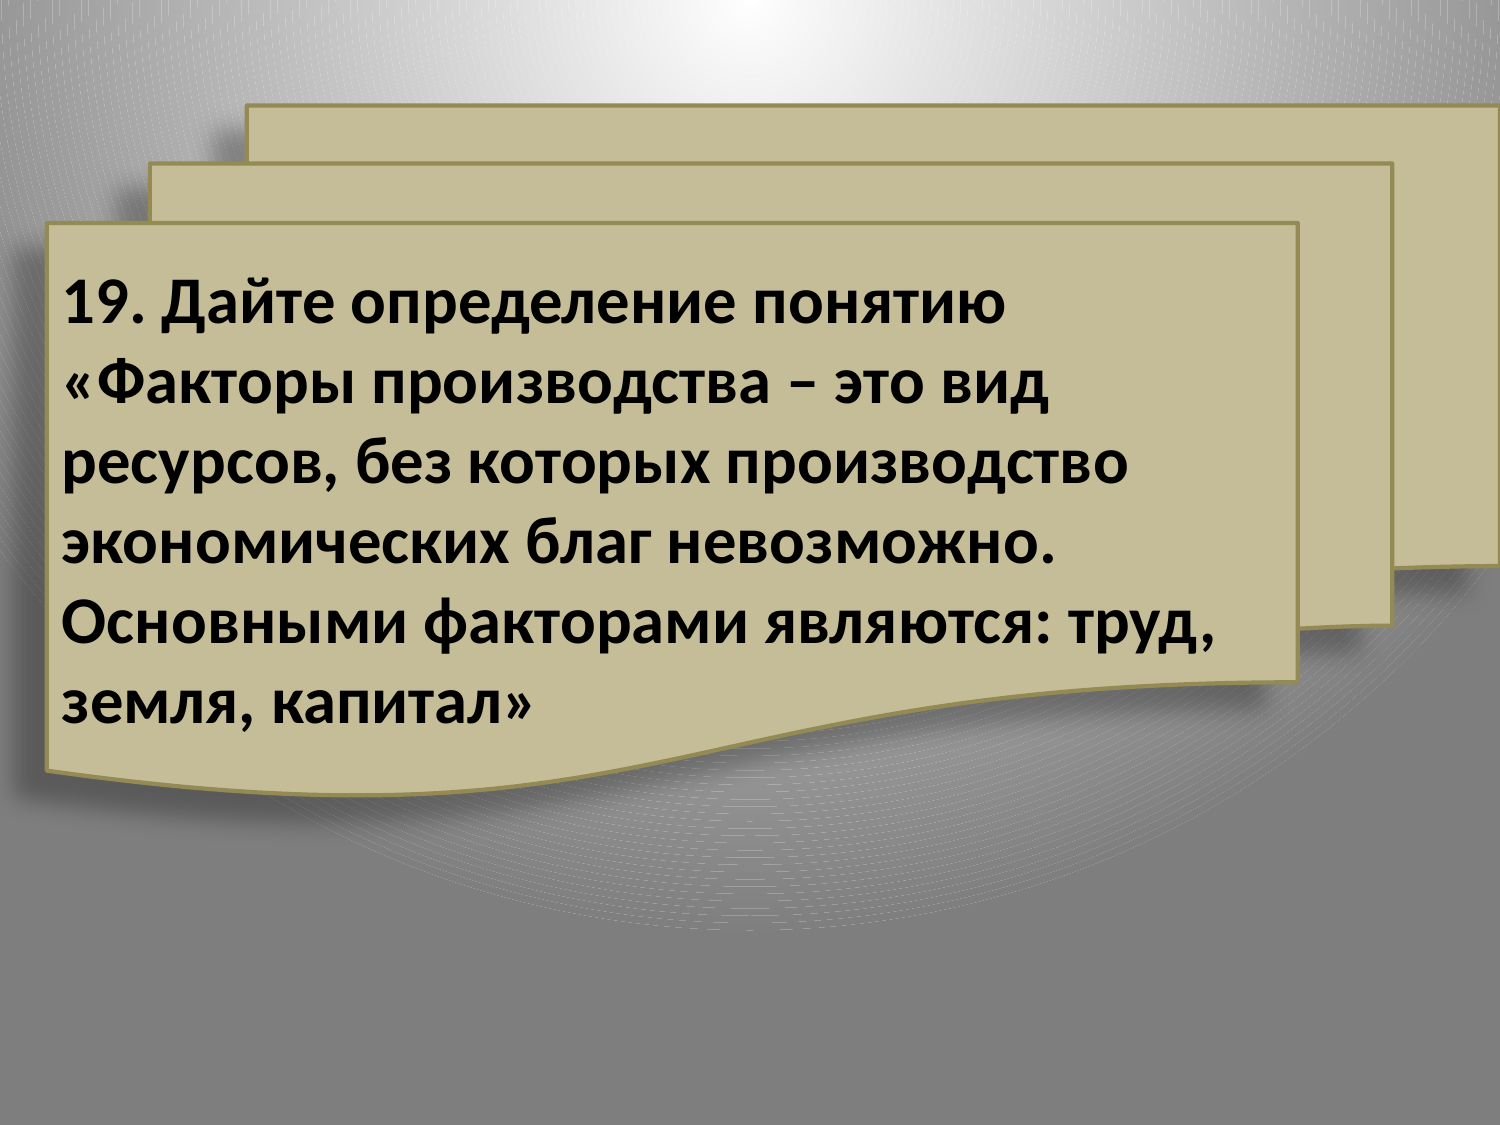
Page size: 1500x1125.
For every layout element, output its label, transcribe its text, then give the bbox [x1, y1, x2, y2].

text_box 19. Дайте определение понятию «Факторы производства – это вид ресурсов, без которых производство экономических благ невозможно. Основными факторами являются: труд, земля, капитал» [44, 103, 1500, 798]
